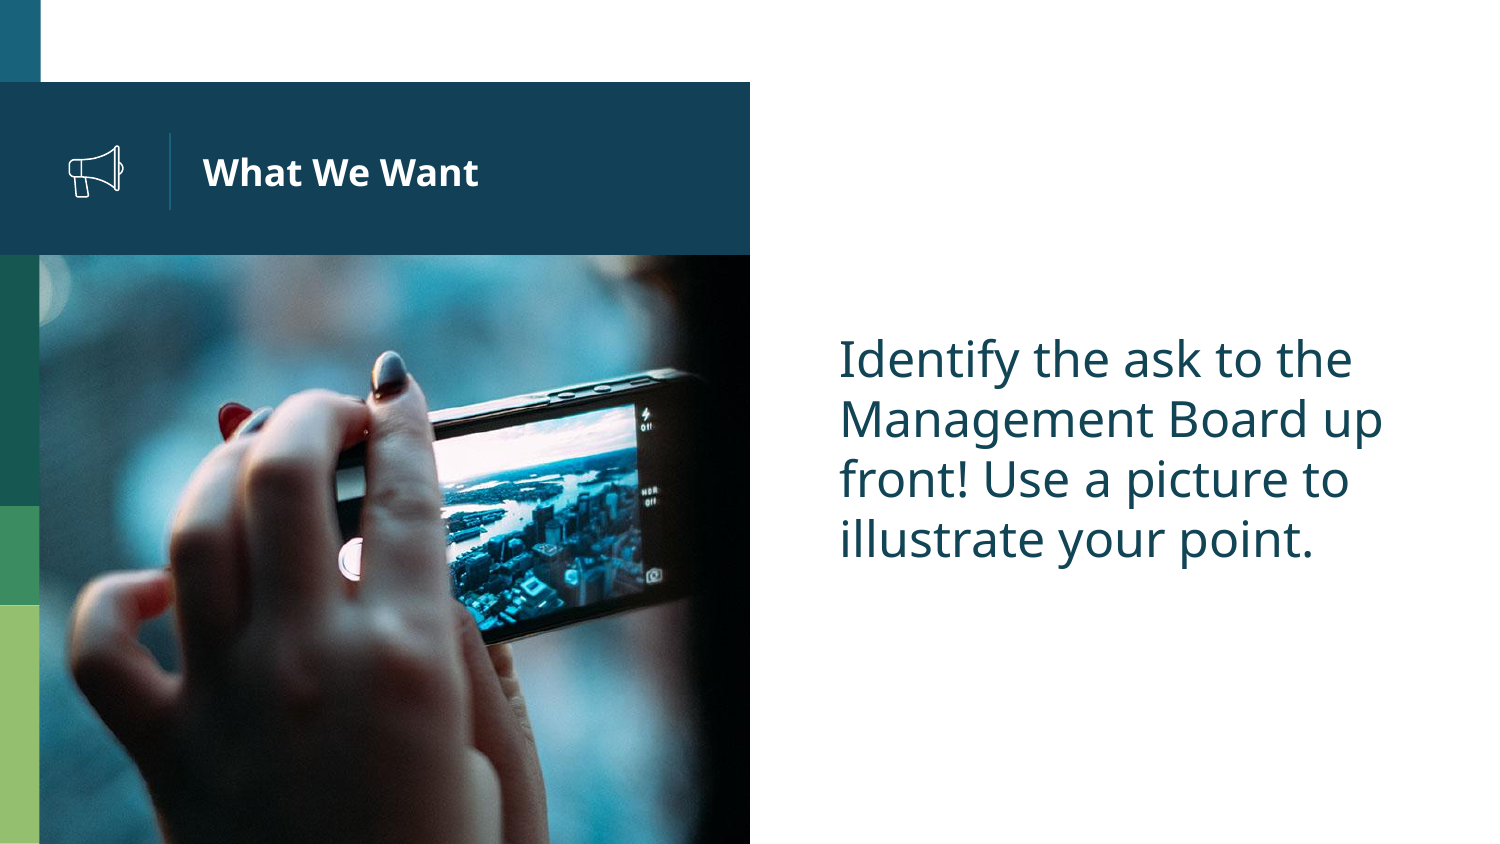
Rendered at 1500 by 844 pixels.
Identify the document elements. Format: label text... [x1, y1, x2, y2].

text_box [69, 145, 123, 197]
title What We Want [187, 87, 715, 254]
list Identify the ask to the Management Board up front! Use a picture to illustrate your point. [824, 312, 1425, 808]
picture [39, 255, 751, 844]
